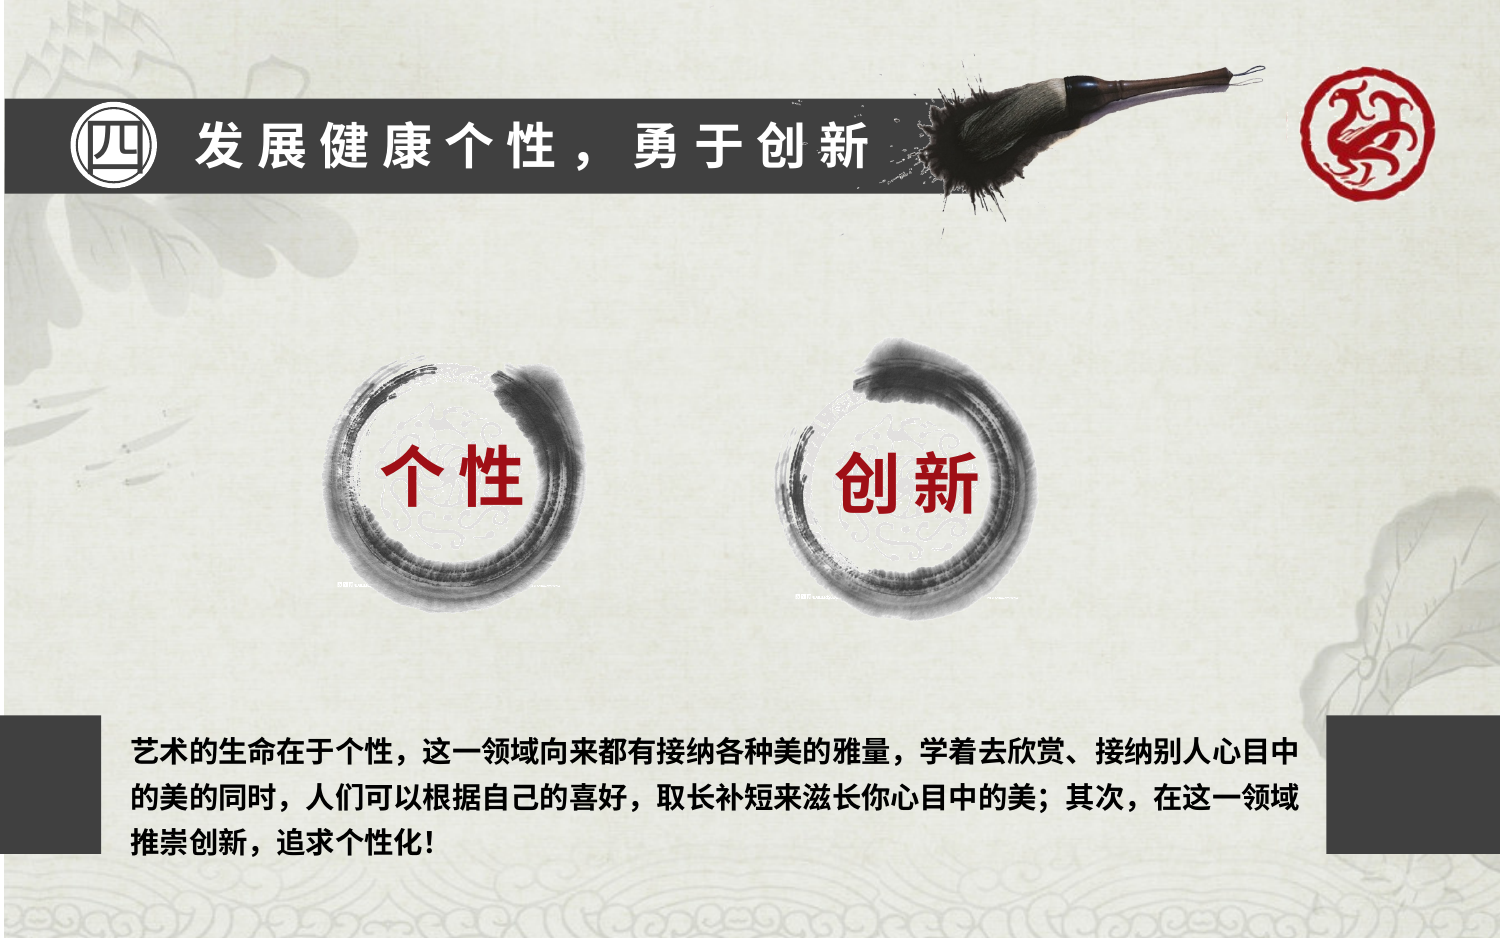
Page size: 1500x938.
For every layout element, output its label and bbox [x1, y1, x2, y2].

text_box [0, 714, 4, 855]
picture [4, 0, 1500, 938]
